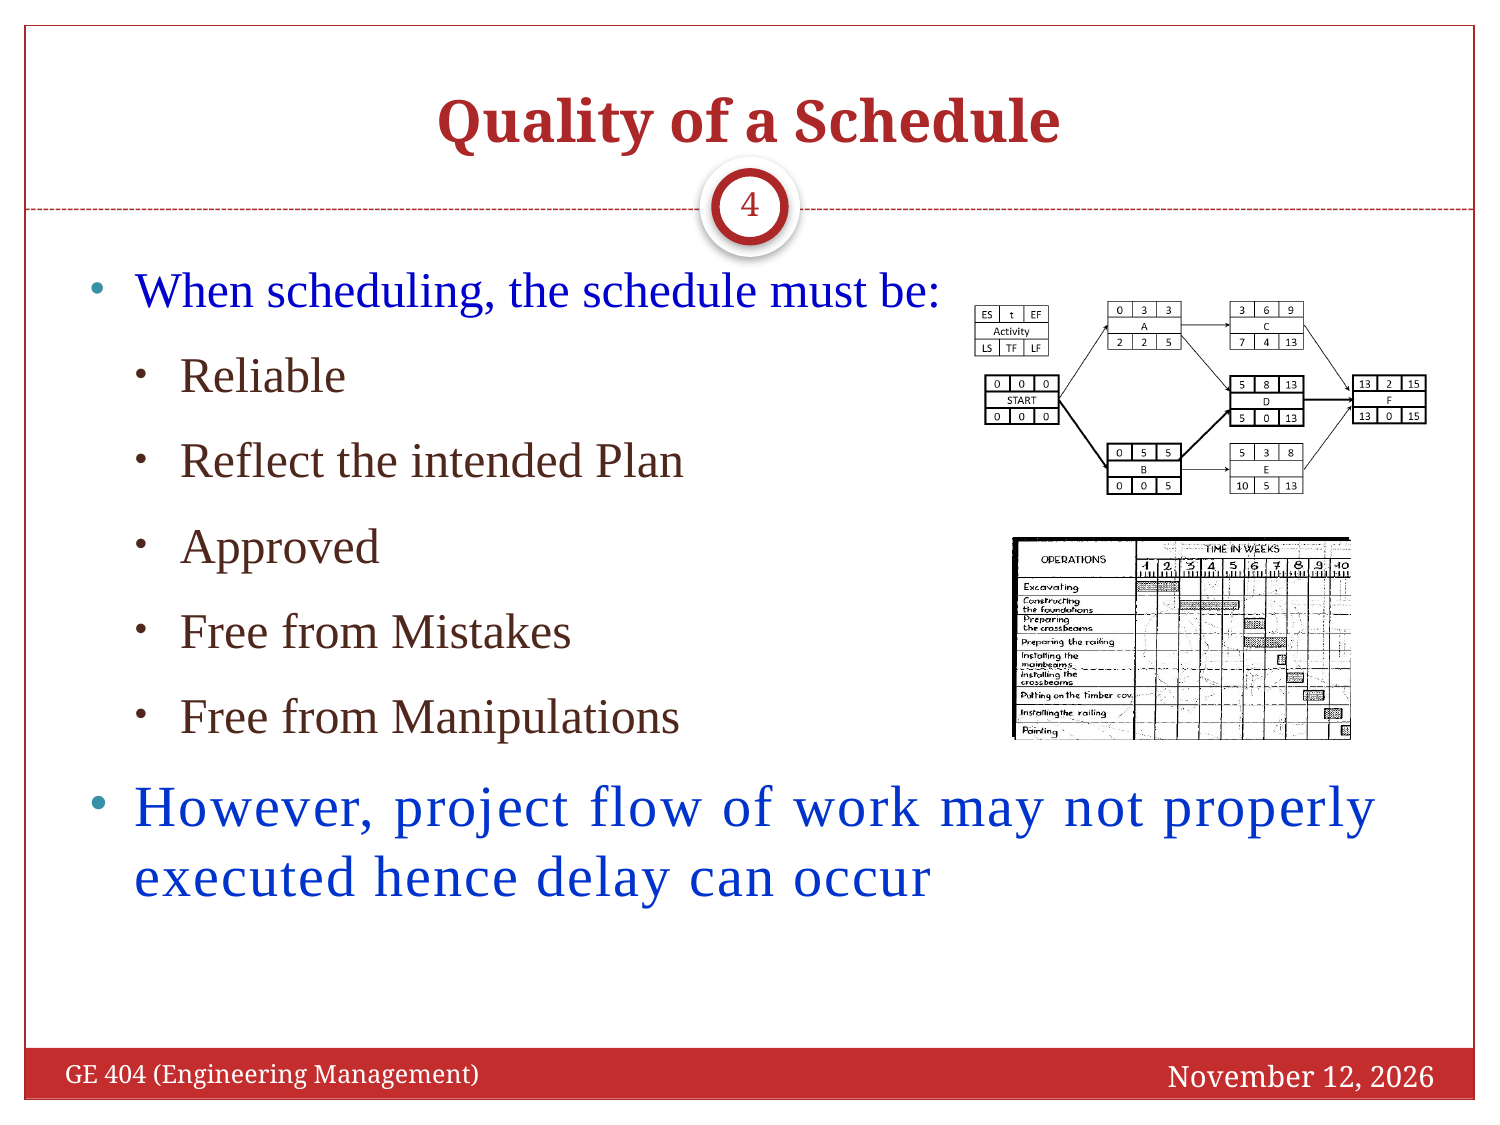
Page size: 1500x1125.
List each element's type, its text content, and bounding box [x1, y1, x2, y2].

picture [1012, 537, 1351, 740]
slide_number 4 [712, 169, 788, 243]
footer GE 404 (Engineering Management) [50, 1051, 638, 1112]
picture [974, 299, 1427, 501]
title Quality of a Schedule [49, 37, 1450, 162]
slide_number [950, 1050, 1450, 1111]
list When scheduling, the schedule must be: Reliable Reflect the intended Plan Approved Free from Mistakes Free from Manipulations However, project flow of work may not properly executed hence delay can occur [75, 250, 1396, 1001]
